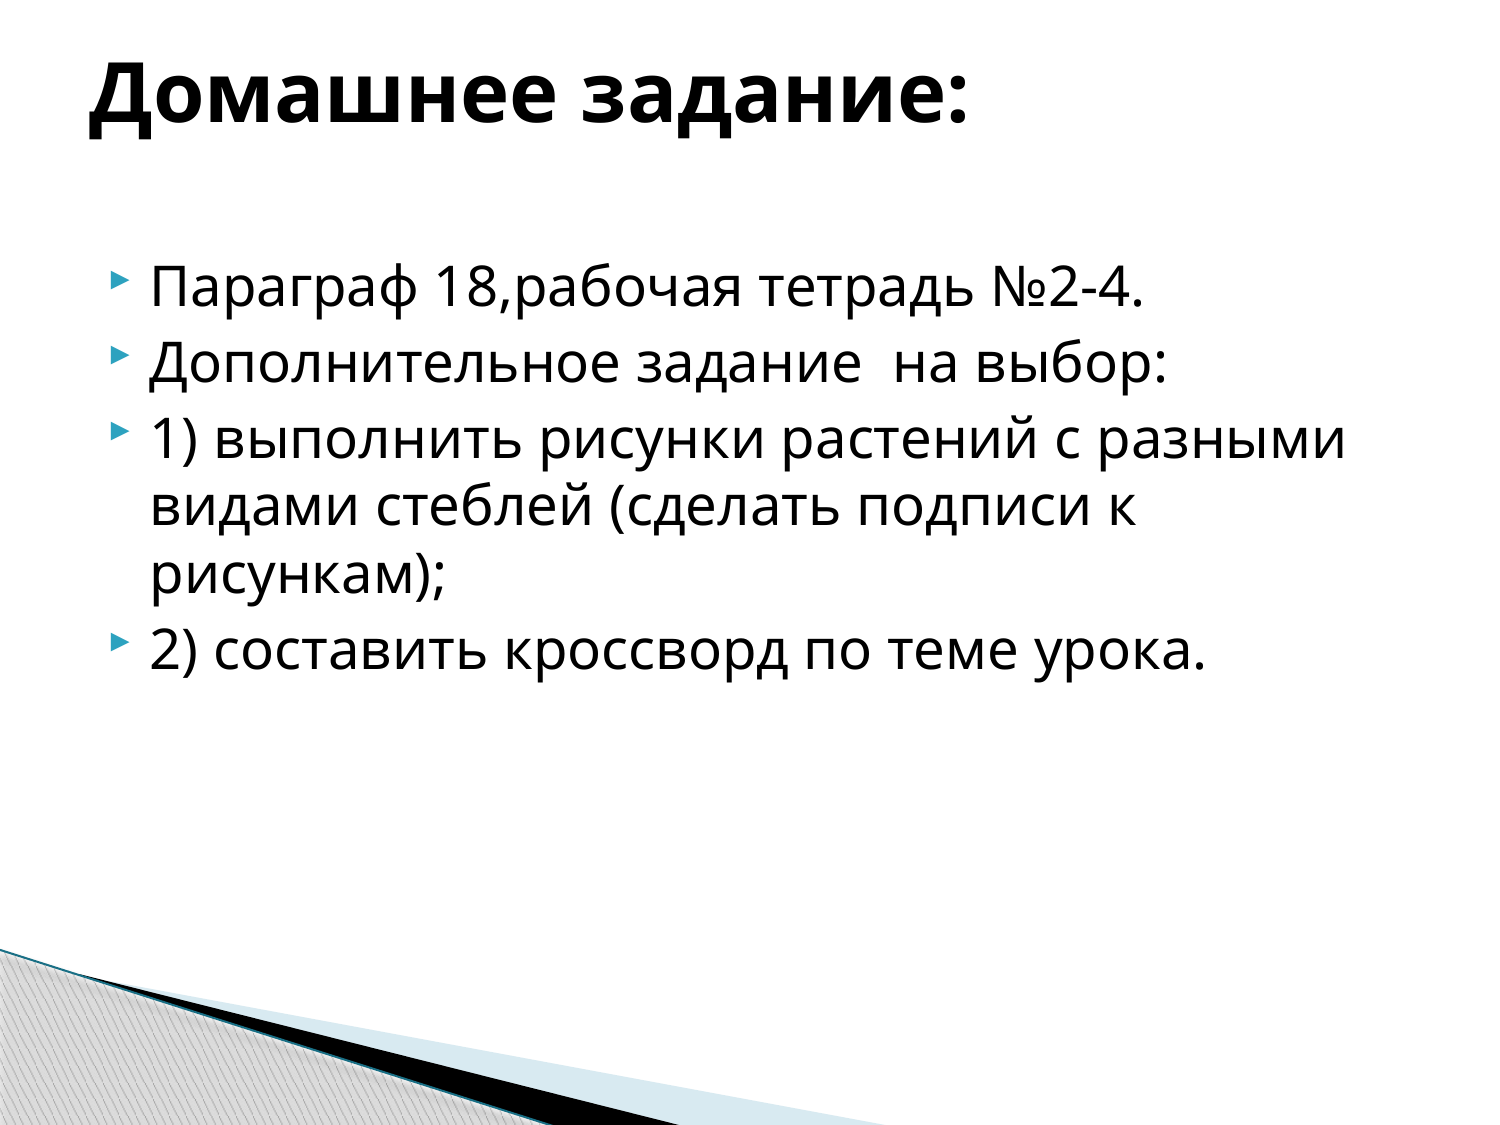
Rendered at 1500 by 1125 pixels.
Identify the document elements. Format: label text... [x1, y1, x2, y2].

title Домашнее задание: [75, 45, 1425, 233]
list Параграф 18,рабочая тетрадь №2-4. Дополнительное задание на выбор: 1) выполнить рисунки растений с разными видами стеблей (сделать подписи к рисункам); 2) составить кроссворд по теме урока. [75, 243, 1425, 986]
